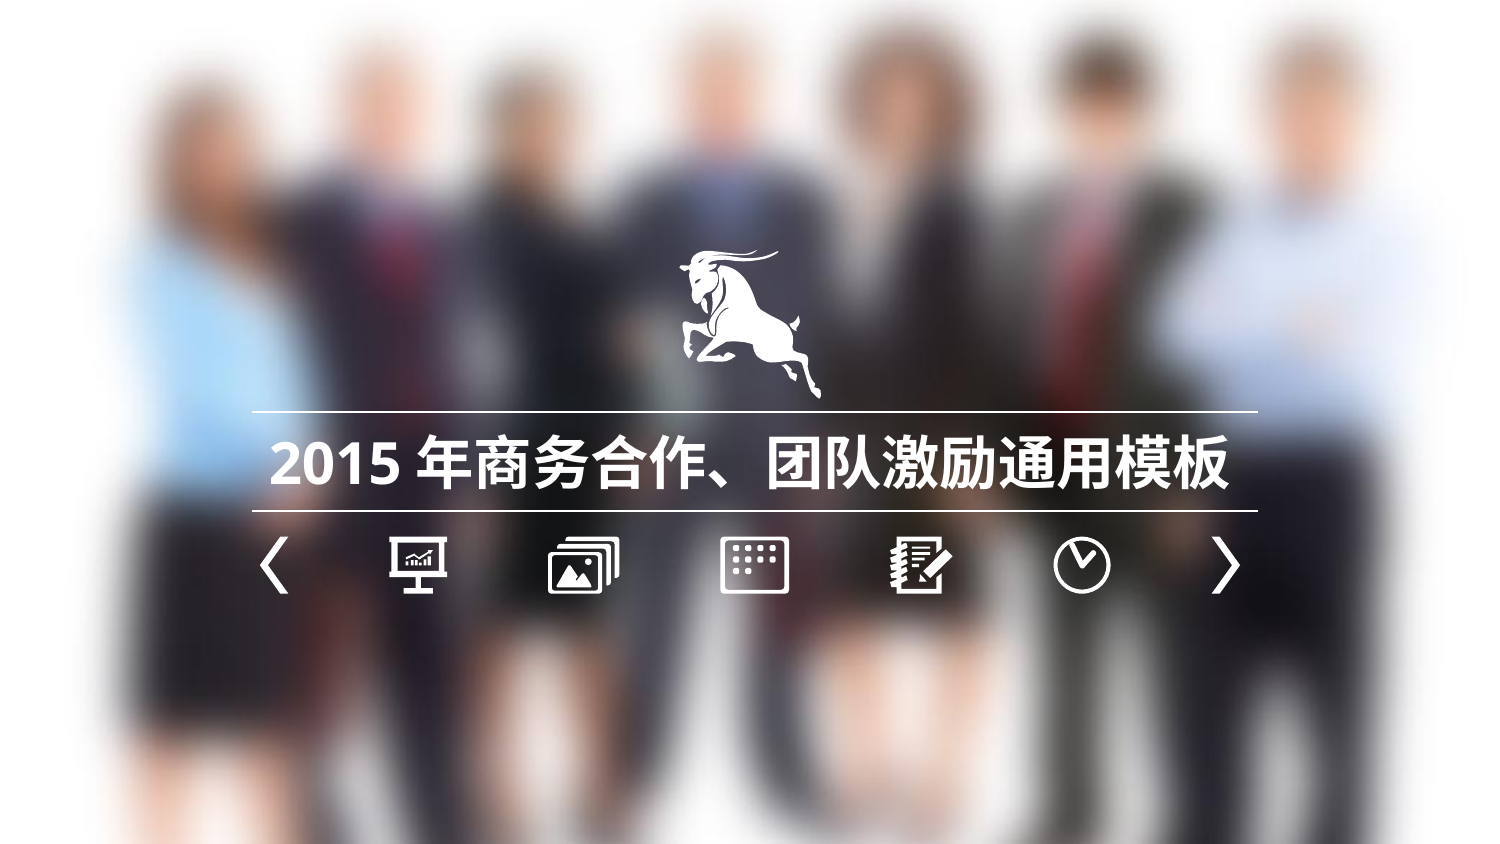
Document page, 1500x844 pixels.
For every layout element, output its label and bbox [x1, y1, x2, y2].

picture [0, 0, 1500, 844]
text_box [241, 249, 1258, 594]
